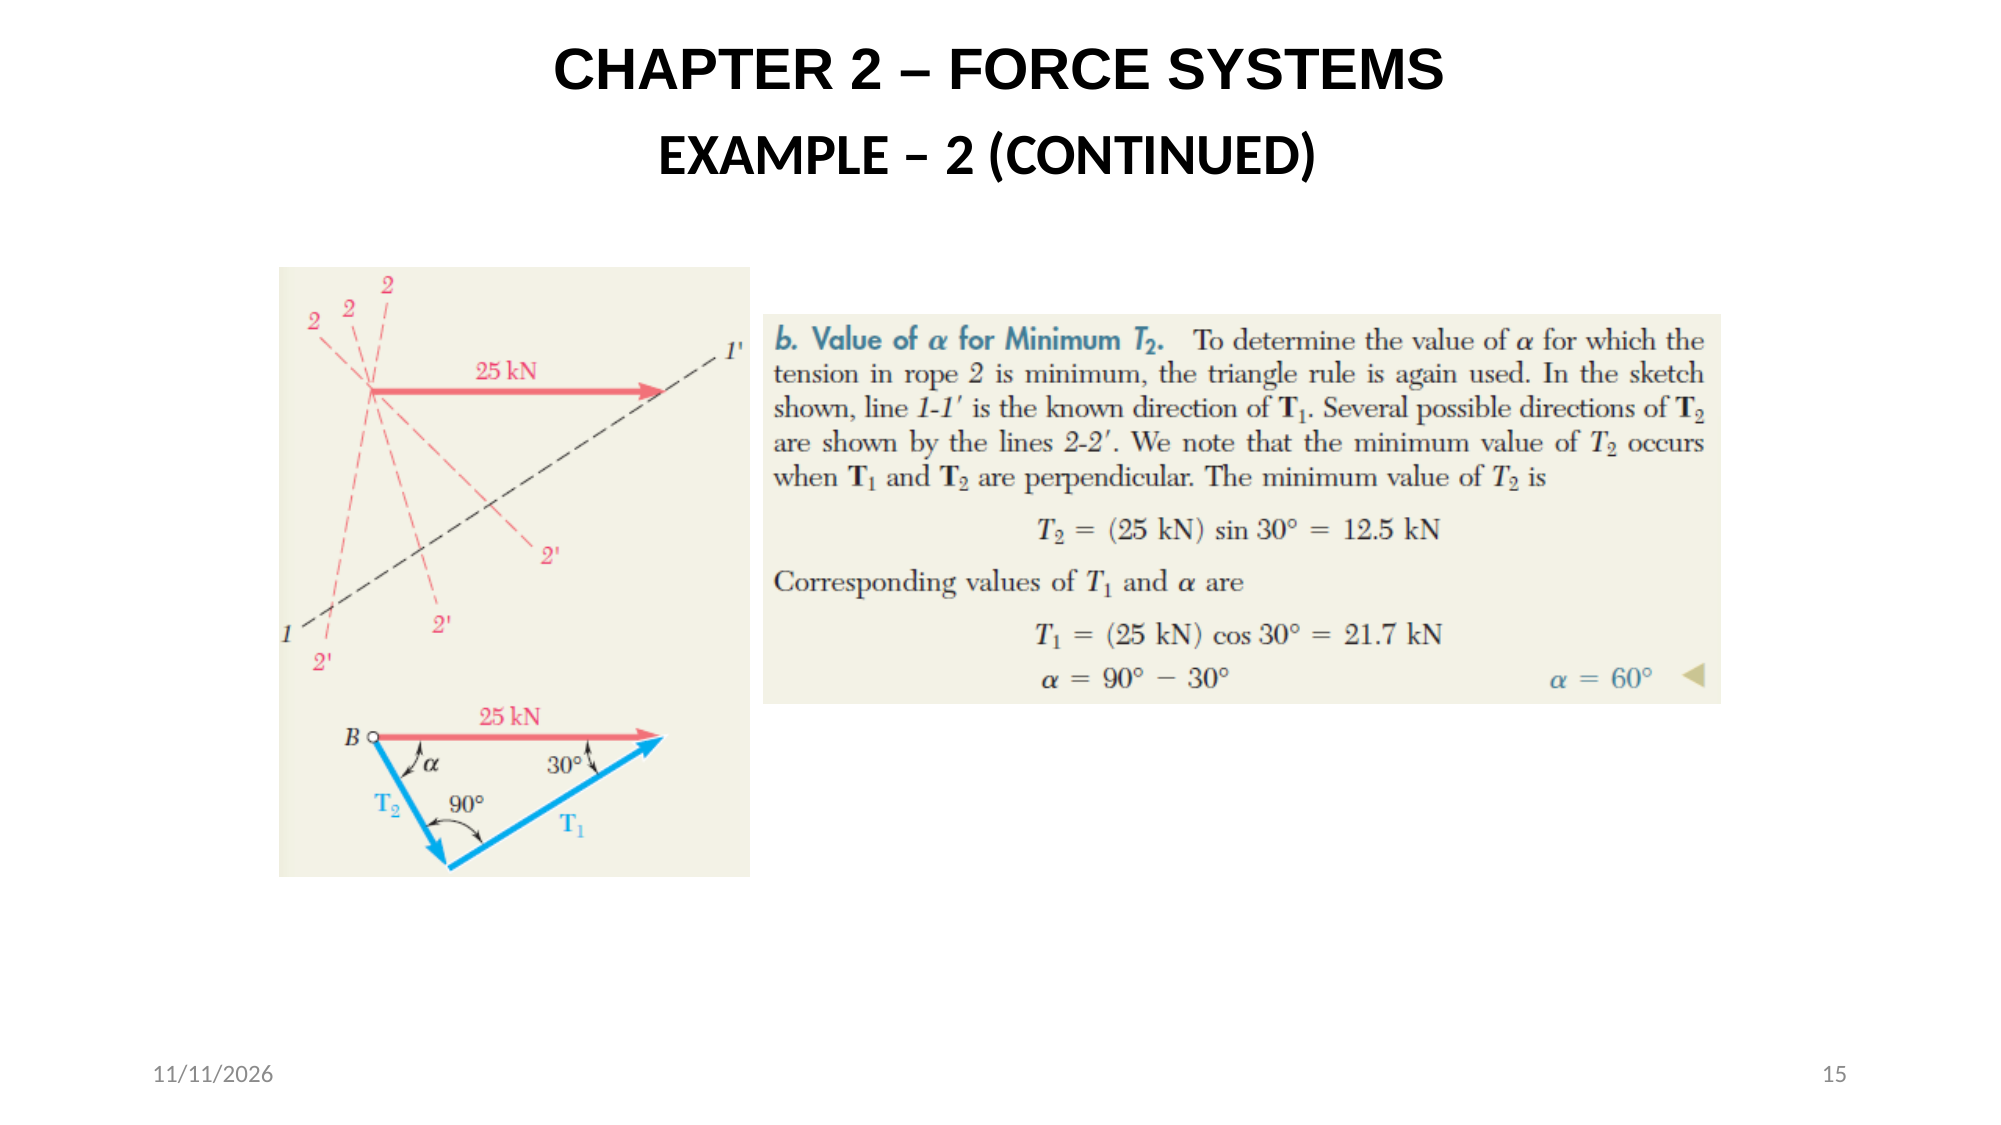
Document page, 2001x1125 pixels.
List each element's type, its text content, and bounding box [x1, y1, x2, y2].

text_box CHAPTER 2 – FORCE SYSTEMS [273, 23, 1727, 109]
picture [763, 314, 1721, 704]
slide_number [137, 1042, 588, 1103]
text_box EXAMPLE – 2 (CONTINUED) [279, 113, 1699, 189]
picture [279, 267, 750, 877]
slide_number 15 [1412, 1042, 1863, 1103]
